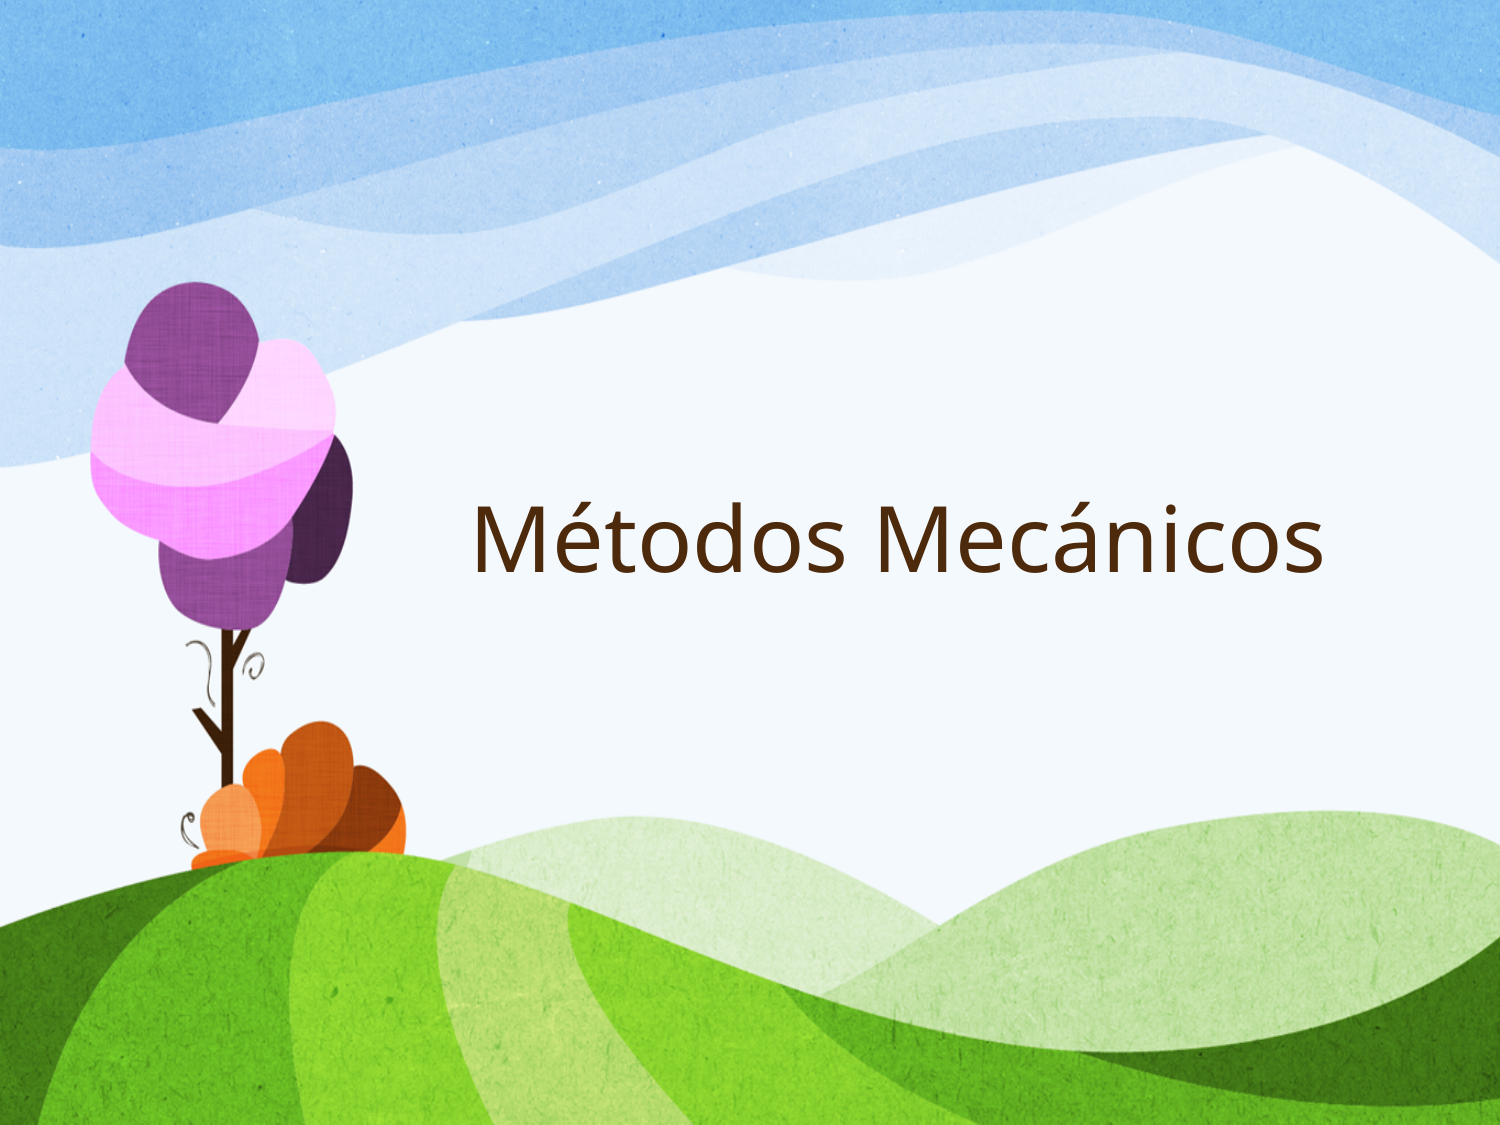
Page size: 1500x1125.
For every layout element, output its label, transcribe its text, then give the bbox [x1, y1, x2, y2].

title Métodos Mecánicos [454, 299, 1369, 600]
picture [0, 0, 1500, 1125]
